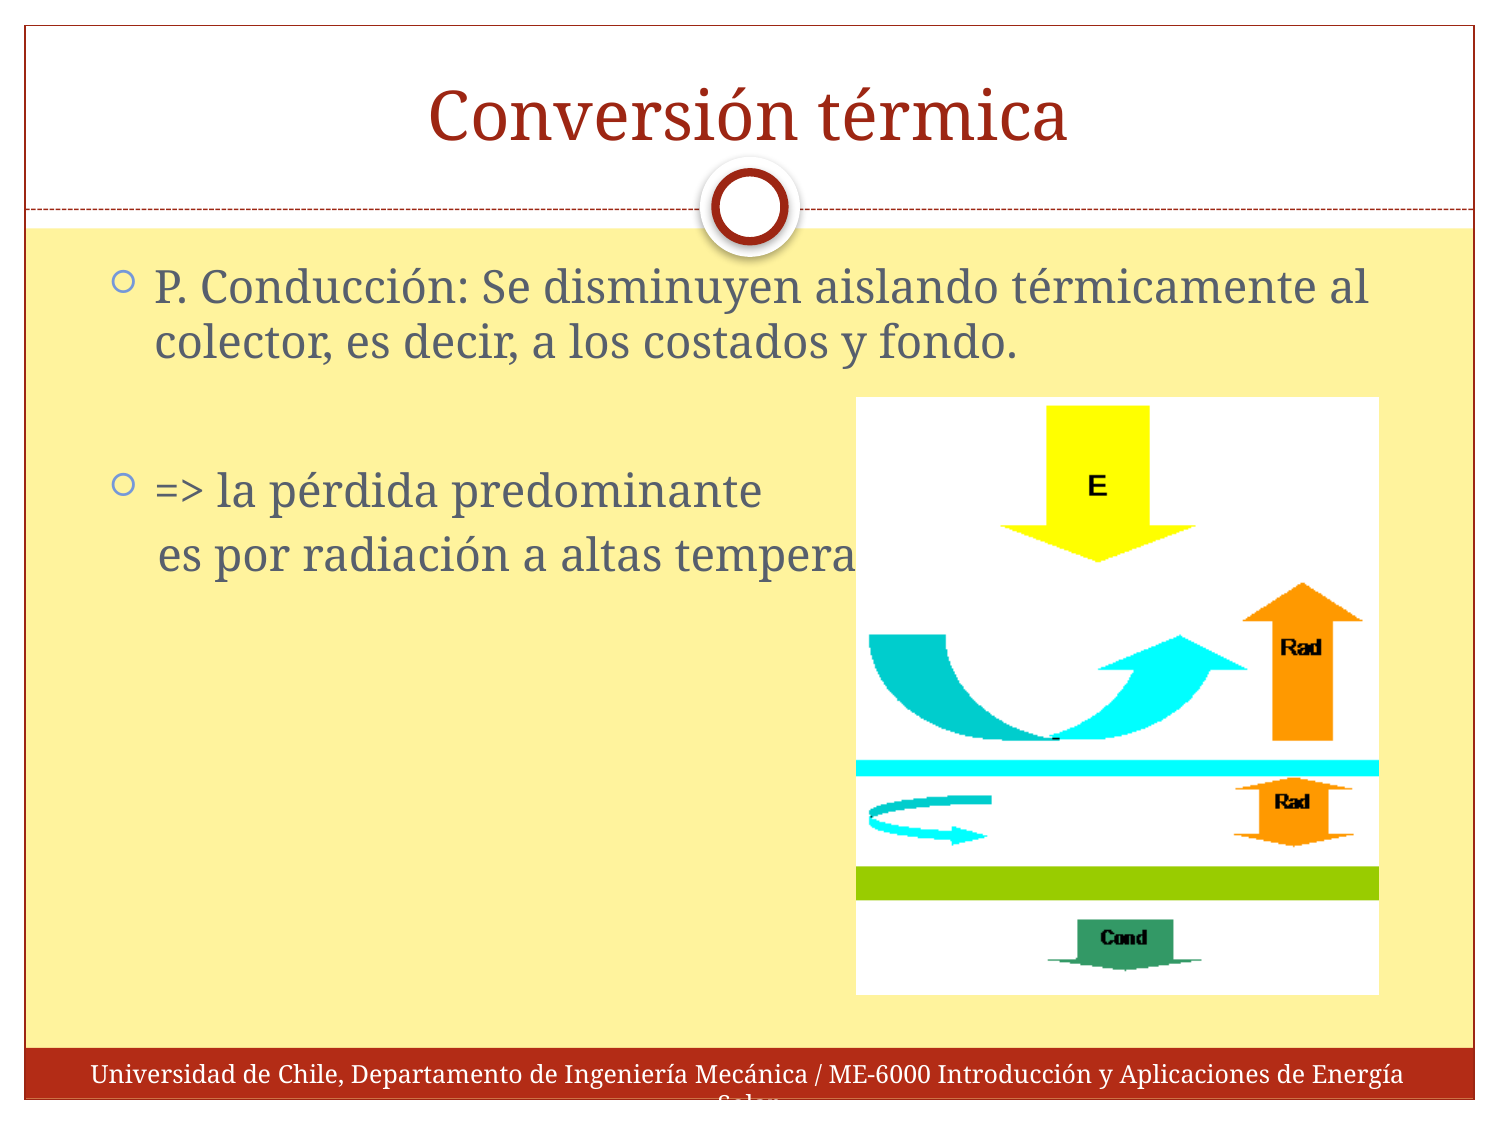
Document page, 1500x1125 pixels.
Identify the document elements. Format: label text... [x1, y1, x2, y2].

footer Universidad de Chile, Departamento de Ingeniería Mecánica / ME-6000 Introducción y Aplicaciones de Energía Solar [50, 1051, 1447, 1112]
list P. Conducción: Se disminuyen aislando térmicamente al colector, es decir, a los costados y fondo. => la pérdida predominante es por radiación a altas temperas [49, 250, 1445, 1001]
picture [855, 396, 1379, 995]
title Conversión térmica [49, 37, 1450, 162]
